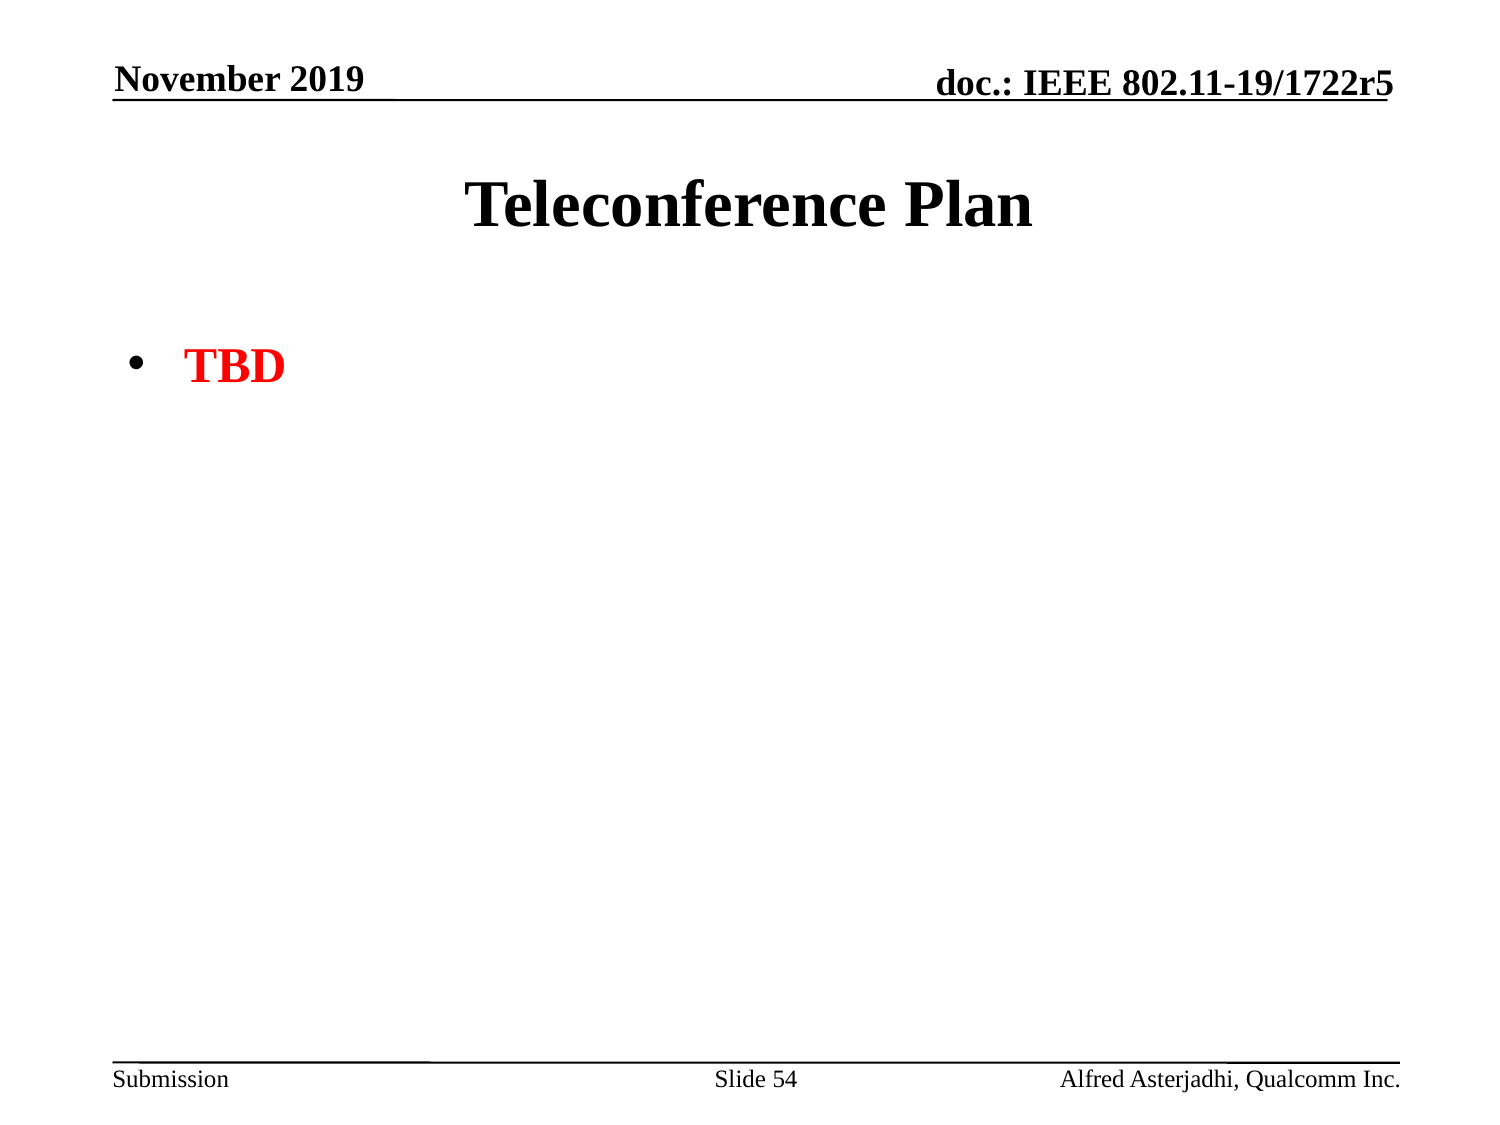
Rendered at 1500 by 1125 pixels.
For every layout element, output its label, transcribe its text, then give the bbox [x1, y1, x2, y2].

slide_number Slide 54 [712, 1061, 800, 1123]
list TBD [112, 324, 1388, 1000]
title Teleconference Plan [112, 112, 1388, 288]
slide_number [114, 54, 423, 100]
footer Alfred Asterjadhi, Qualcomm Inc. [878, 1061, 1402, 1093]
